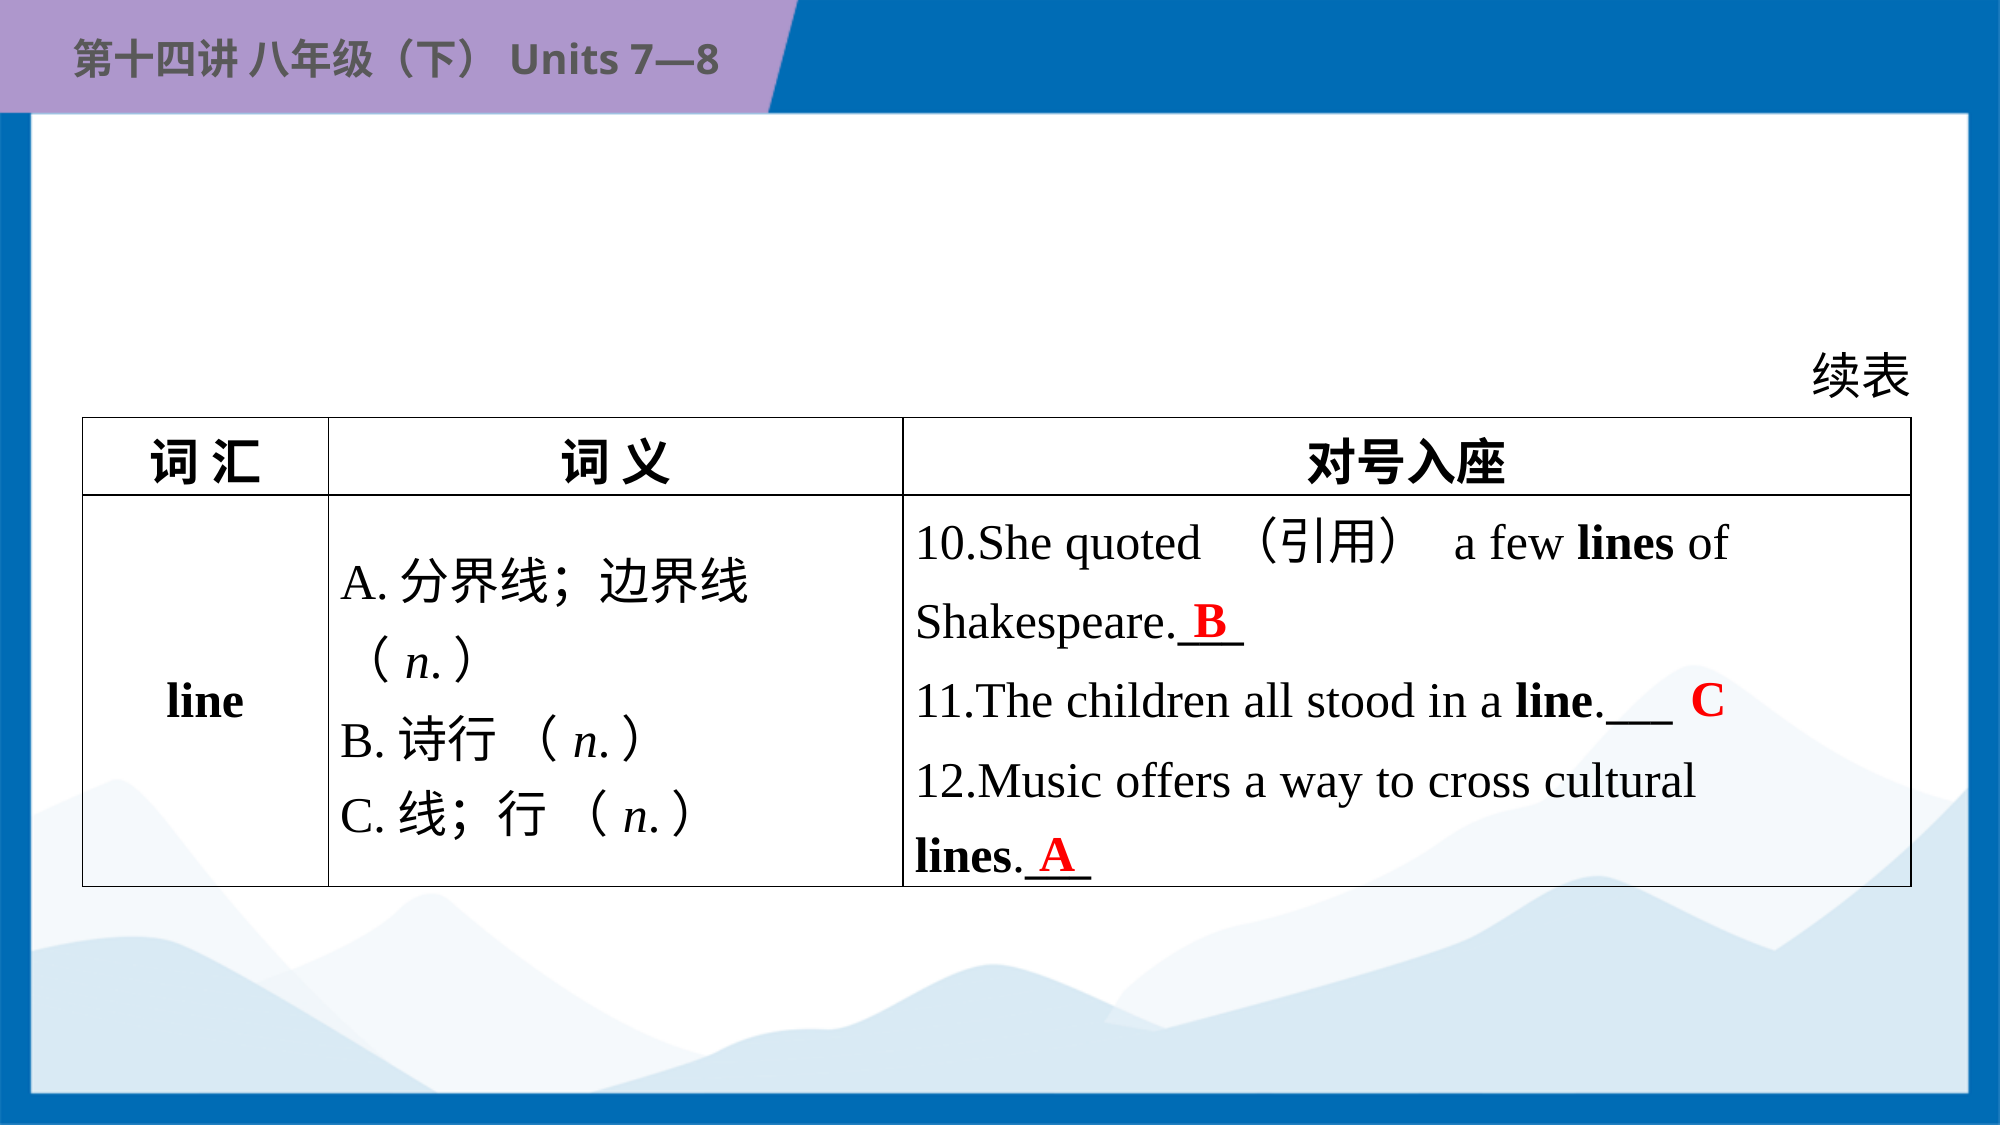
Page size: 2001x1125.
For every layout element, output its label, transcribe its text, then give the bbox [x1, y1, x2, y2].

text_box 续表 [1494, 317, 1911, 405]
text_box A [1020, 804, 1094, 876]
text_box B [1175, 570, 1246, 641]
table_cell line [83, 496, 328, 886]
table_cell A.分界线；边界线 （n.） B.诗行 （n.） C.线；行 （n.） [329, 496, 902, 886]
table_header 词 义 [329, 418, 902, 494]
table_cell 10.She quoted （引用） a few lines of Shakespeare.___ 11.The children all stood in a line.___ 12.Music offers a way to cross cultural lines.___ [904, 496, 1910, 886]
text_box C [1672, 649, 1745, 721]
table_header 对号入座 [904, 418, 1910, 494]
table_header 词 汇 [83, 418, 328, 494]
picture [0, 0, 2000, 1125]
